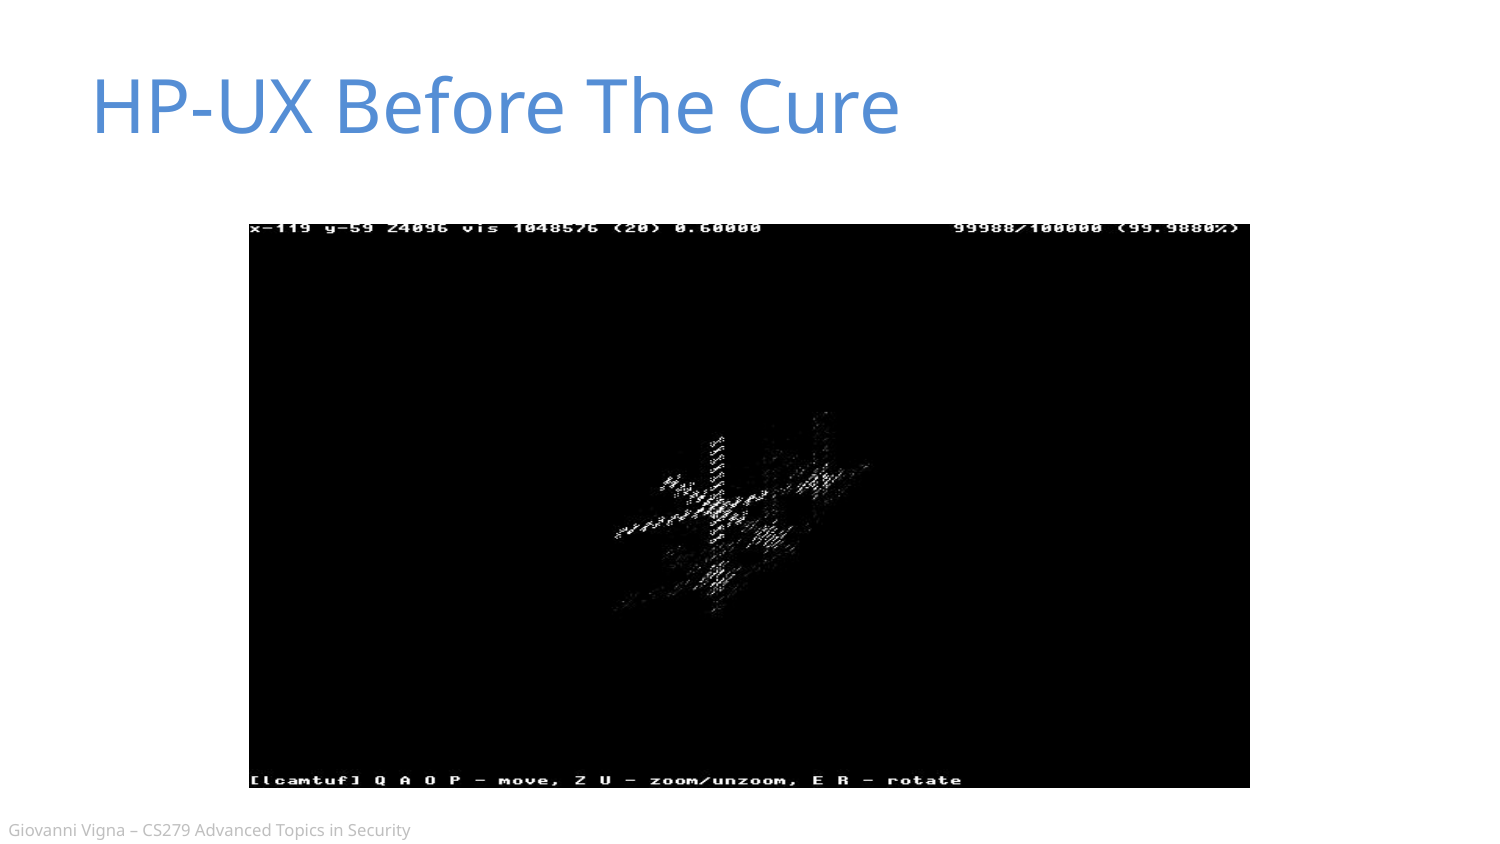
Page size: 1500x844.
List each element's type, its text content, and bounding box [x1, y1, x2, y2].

title HP-UX Before The Cure [75, 33, 1425, 175]
picture [249, 224, 1251, 788]
